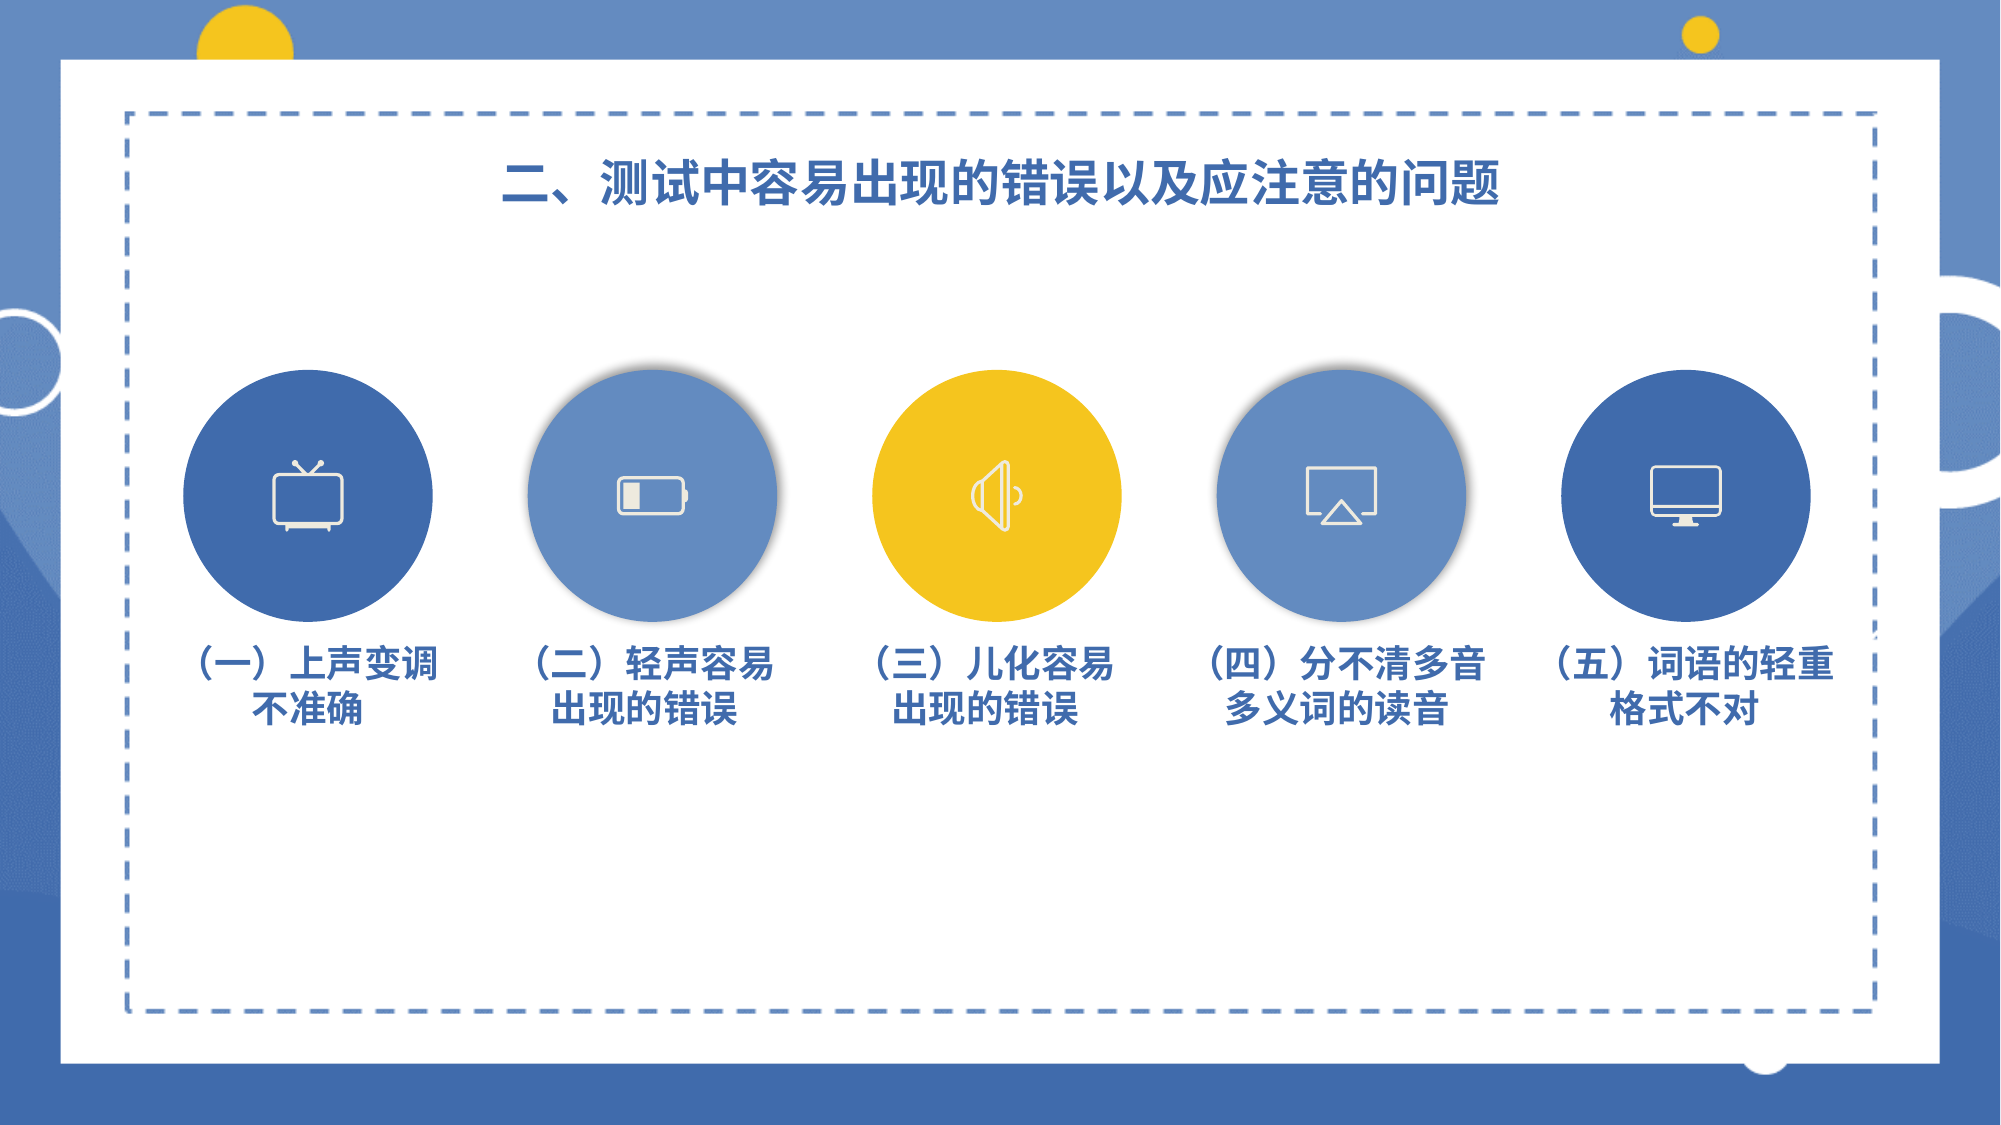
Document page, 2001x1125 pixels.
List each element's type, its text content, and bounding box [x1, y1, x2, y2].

text_box [272, 459, 344, 532]
text_box [1650, 465, 1722, 527]
text_box （一）上声变调不准确 [157, 632, 459, 738]
text_box [1216, 369, 1467, 622]
text_box [1320, 499, 1363, 526]
text_box [1013, 486, 1023, 506]
text_box [971, 459, 1010, 532]
text_box （二）轻声容易出现的错误 [482, 632, 806, 738]
text_box [1561, 369, 1811, 622]
text_box [1305, 466, 1378, 516]
picture [0, 0, 2001, 1125]
text_box 二、测试中容易出现的错误以及应注意的问题 [485, 144, 1515, 220]
text_box [527, 369, 778, 622]
text_box [616, 476, 689, 516]
text_box （五）词语的轻重格式不对 [1511, 632, 1858, 738]
text_box [183, 369, 433, 622]
text_box （三）儿化容易出现的错误 [830, 632, 1140, 738]
text_box [872, 369, 1122, 622]
text_box （四）分不清多音多义词的读音 [1158, 632, 1511, 738]
